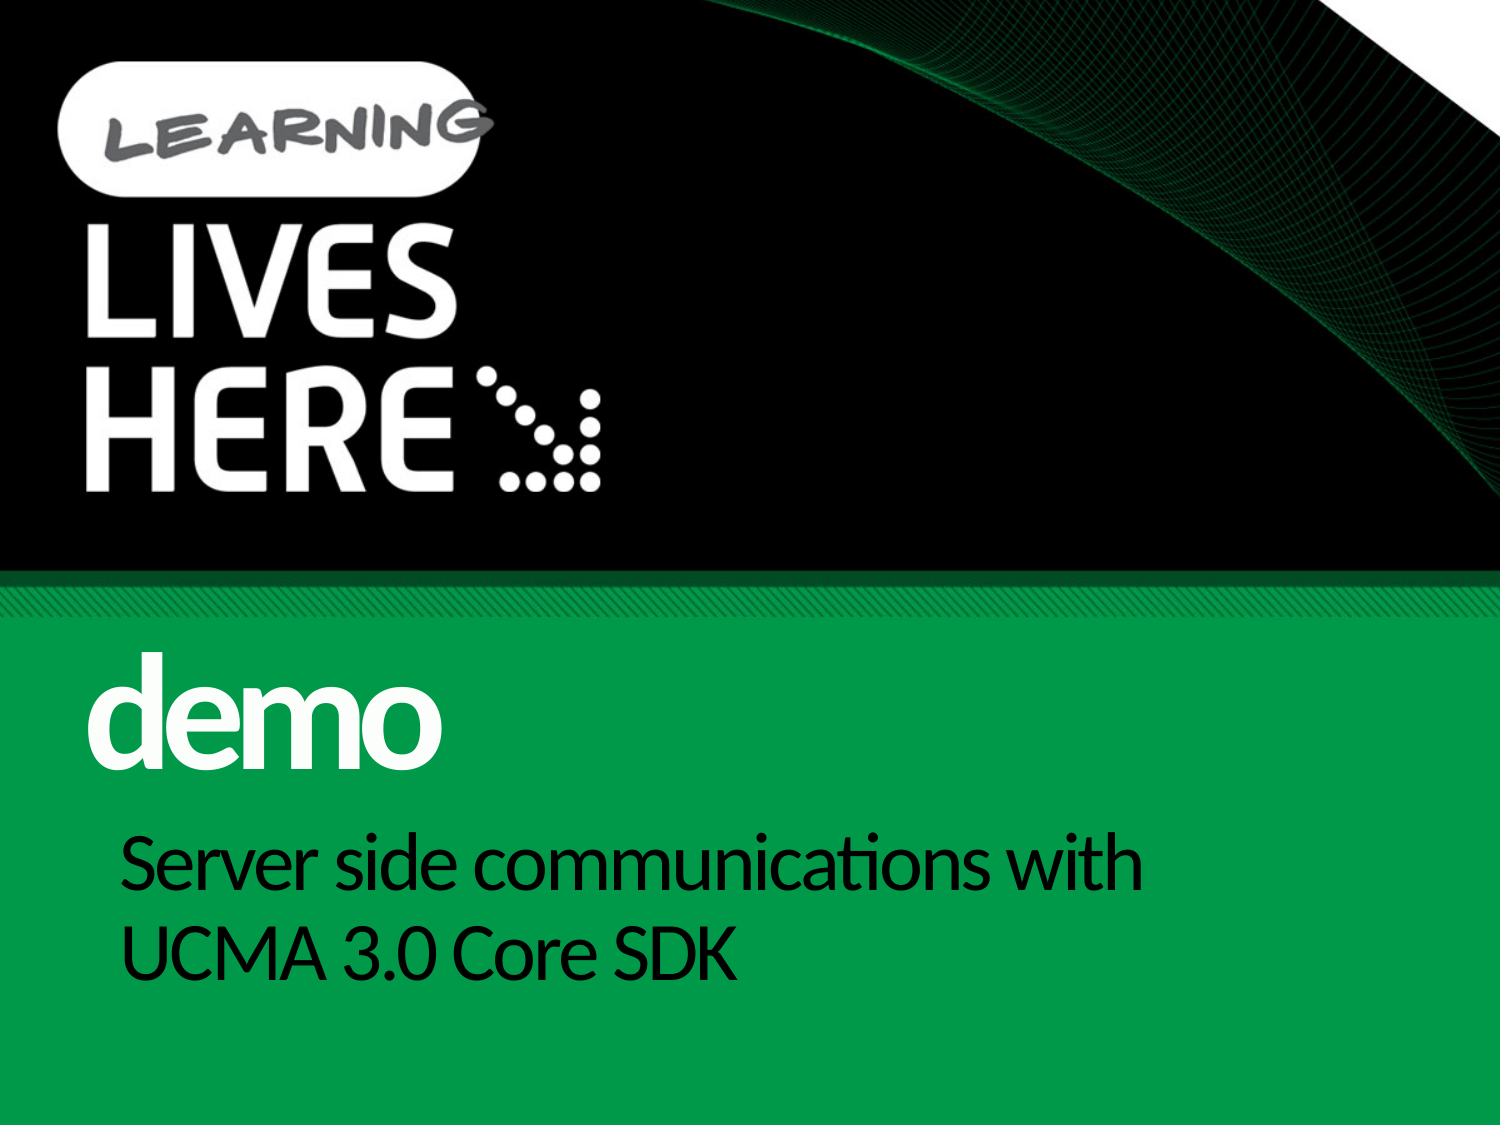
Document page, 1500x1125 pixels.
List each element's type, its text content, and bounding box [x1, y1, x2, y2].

picture [0, 0, 1500, 1125]
list demo [83, 625, 1344, 800]
title Server side communications with UCMA 3.0 Core SDK [119, 818, 1375, 943]
